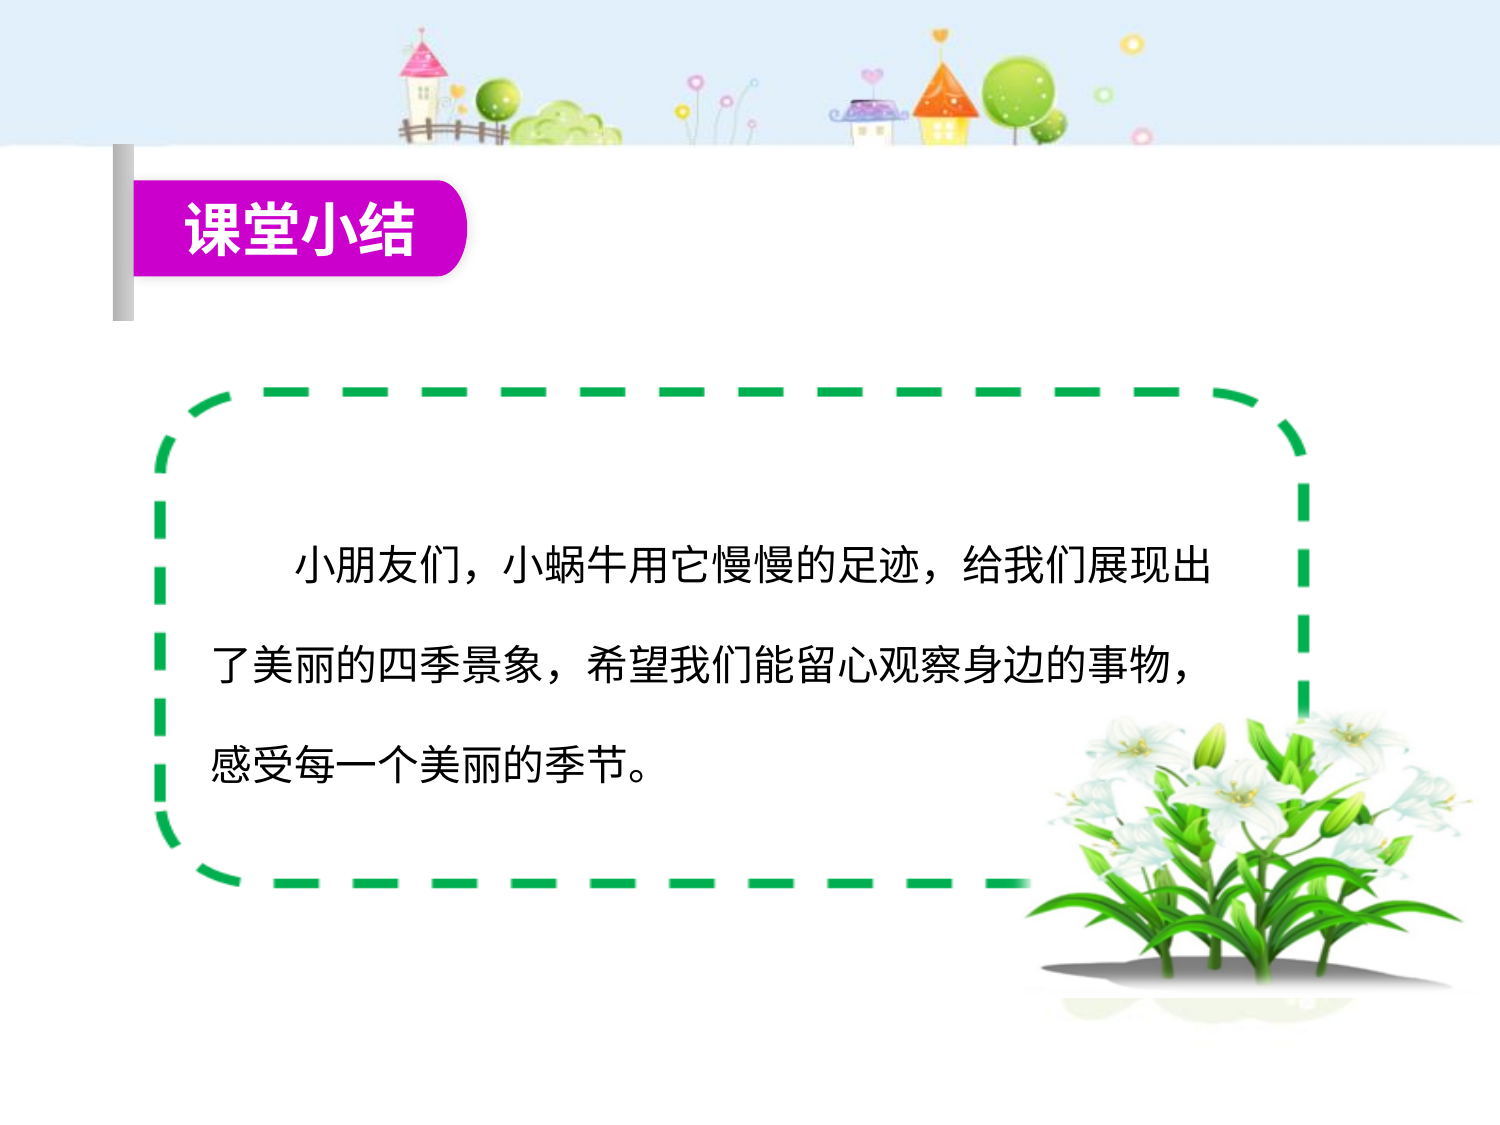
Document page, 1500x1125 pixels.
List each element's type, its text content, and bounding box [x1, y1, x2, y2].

text_box 课堂小结 [133, 180, 468, 277]
picture [0, 0, 1500, 1125]
text_box [112, 144, 134, 321]
